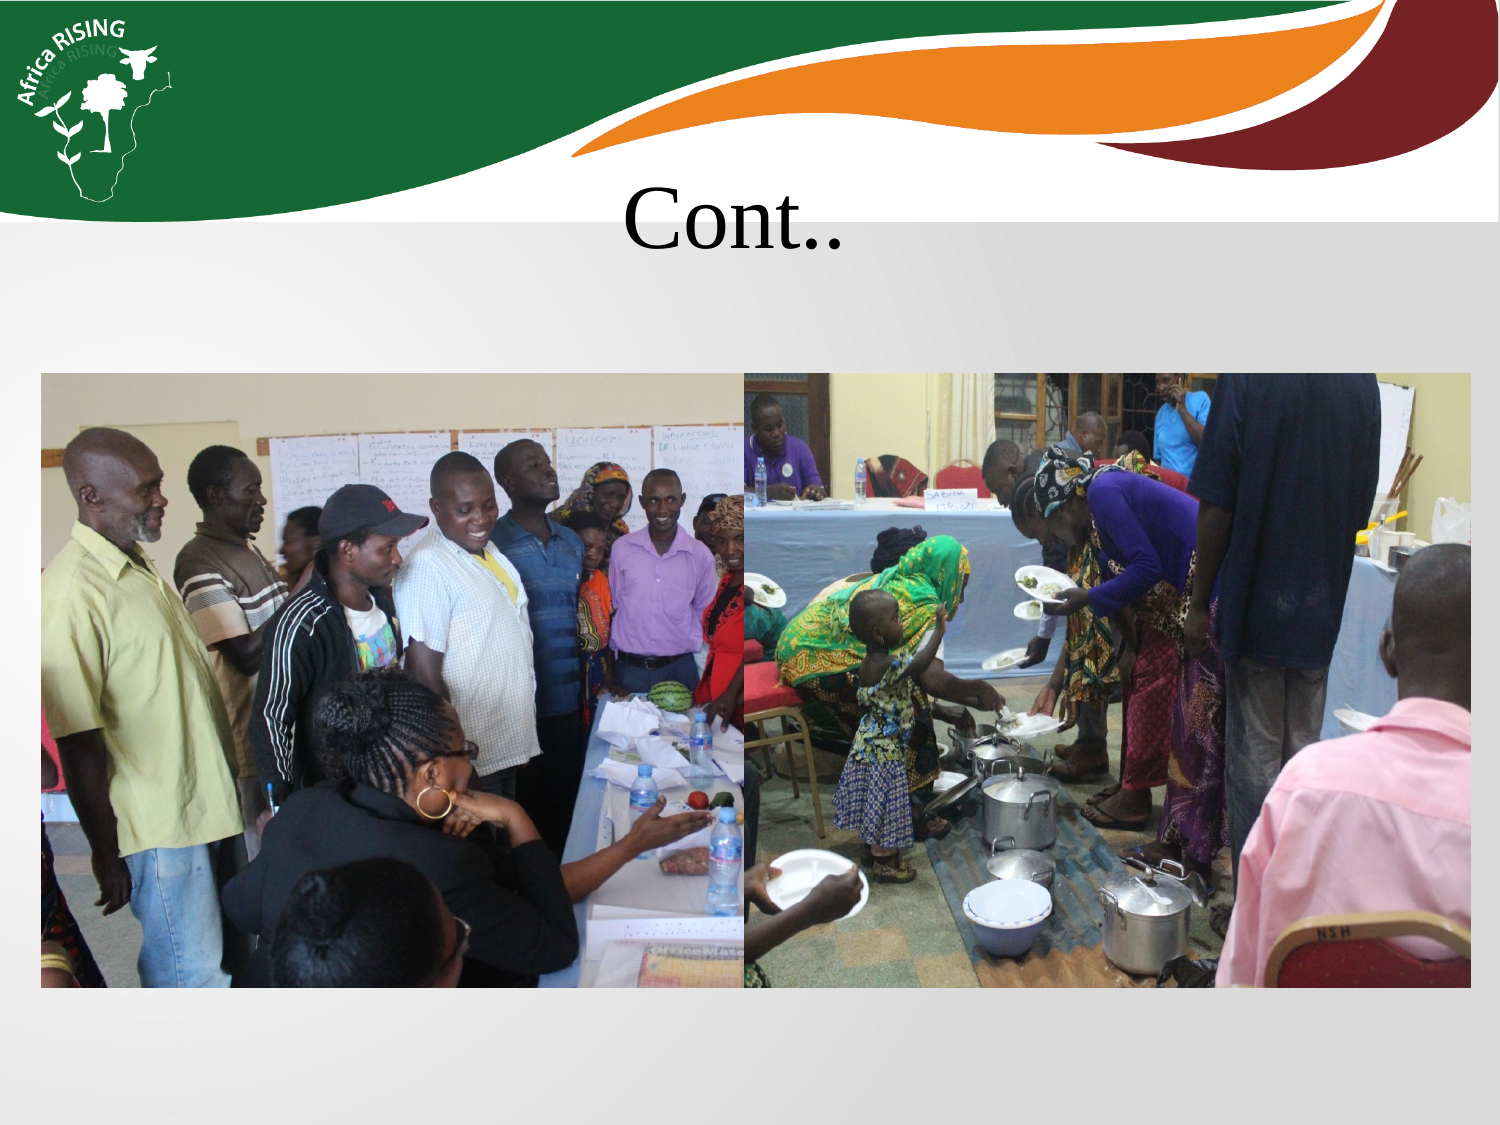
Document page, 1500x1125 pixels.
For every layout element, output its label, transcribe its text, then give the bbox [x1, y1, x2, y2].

picture [40, 372, 1472, 989]
picture [0, 0, 1499, 222]
list Cont.. [87, 149, 1363, 279]
